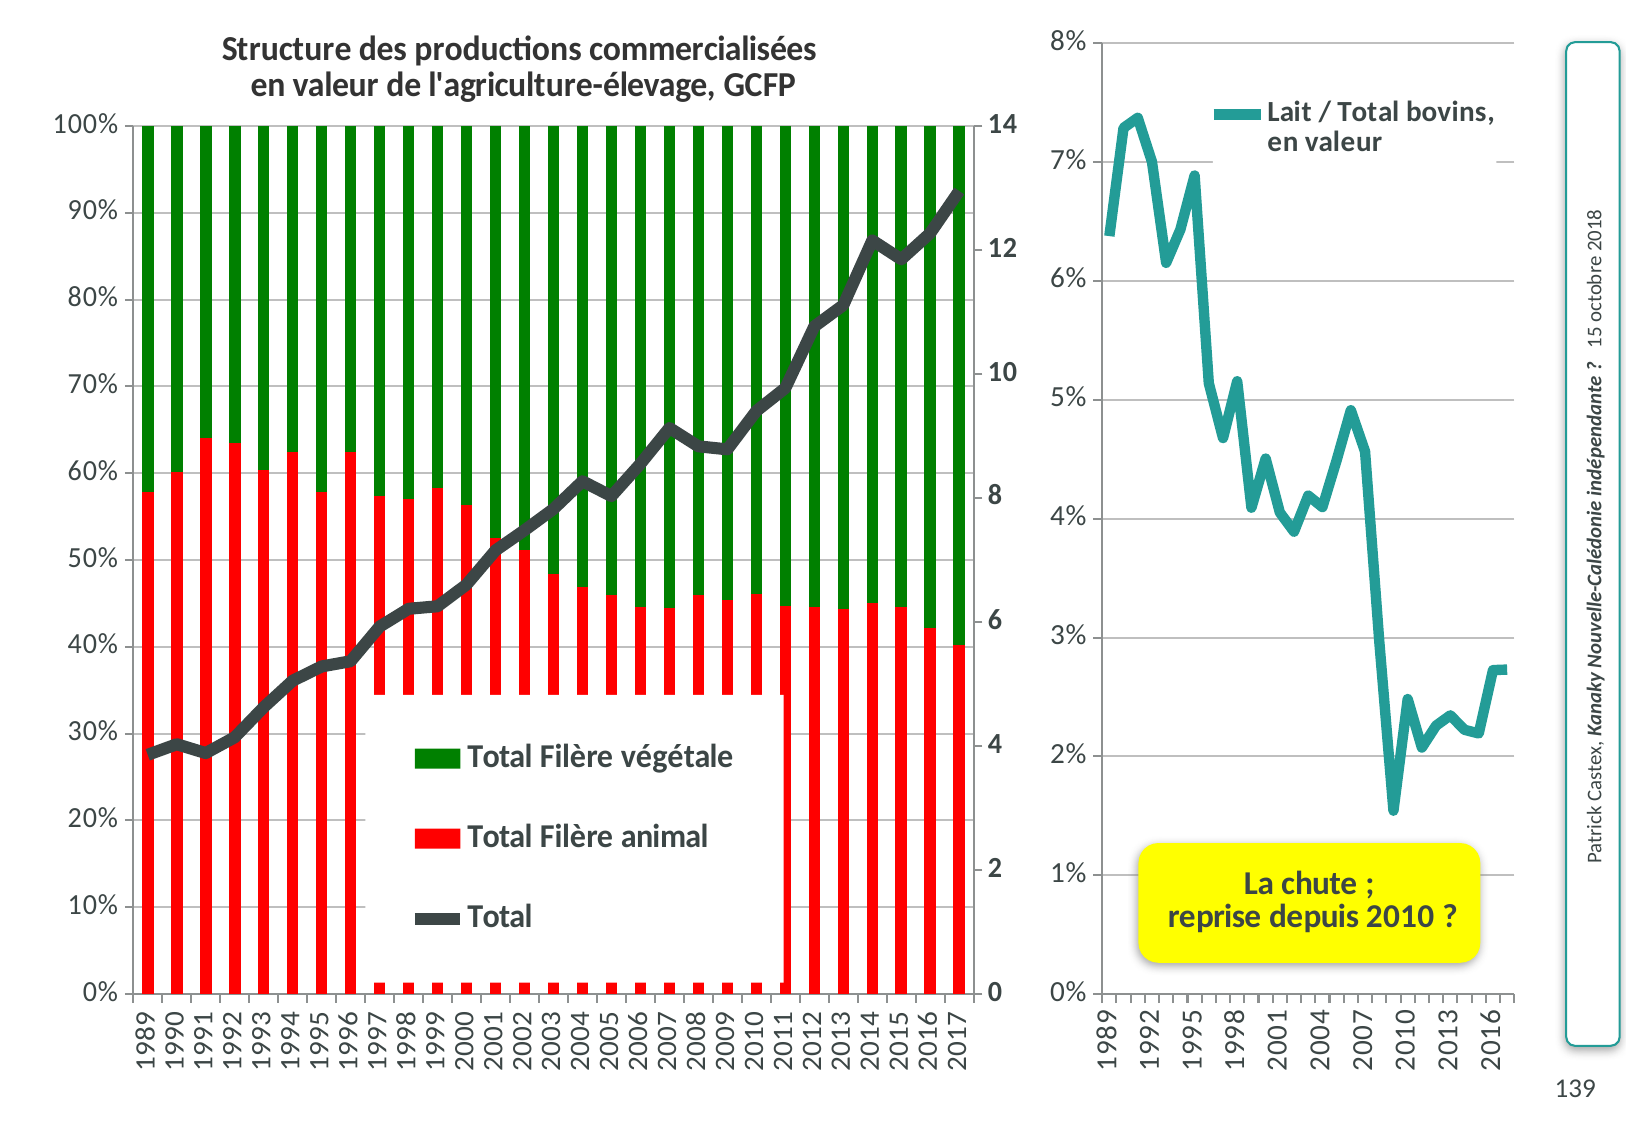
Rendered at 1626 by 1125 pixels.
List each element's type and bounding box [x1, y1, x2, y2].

chart [16, 22, 1019, 1105]
chart [1044, 22, 1520, 1105]
